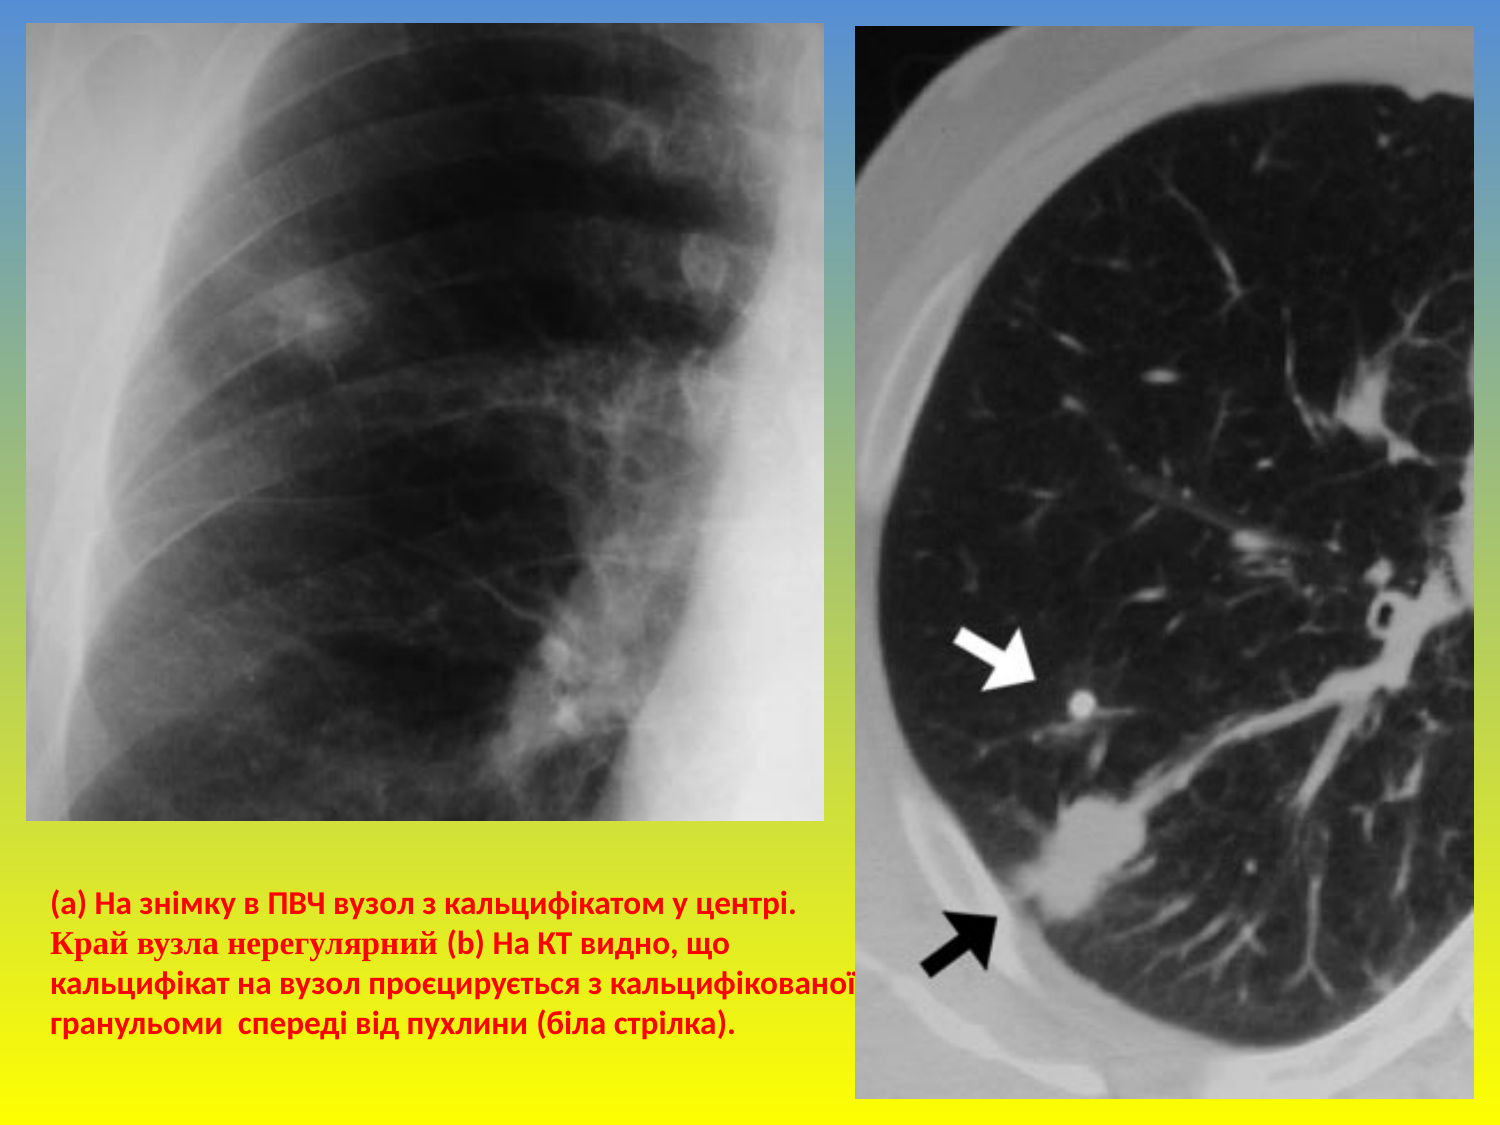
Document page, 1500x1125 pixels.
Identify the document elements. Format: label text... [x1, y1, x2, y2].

picture [855, 26, 1474, 1099]
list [26, 23, 824, 821]
title (a) На знімку в ПВЧ вузол з кальцифікатом у центрі. Край вузла нерегулярний (b) На КТ видно, що кальцифікат на вузол проєцирується з кальцифікованої гранульоми спереді від пухлини (біла стрілка). [35, 867, 850, 1055]
